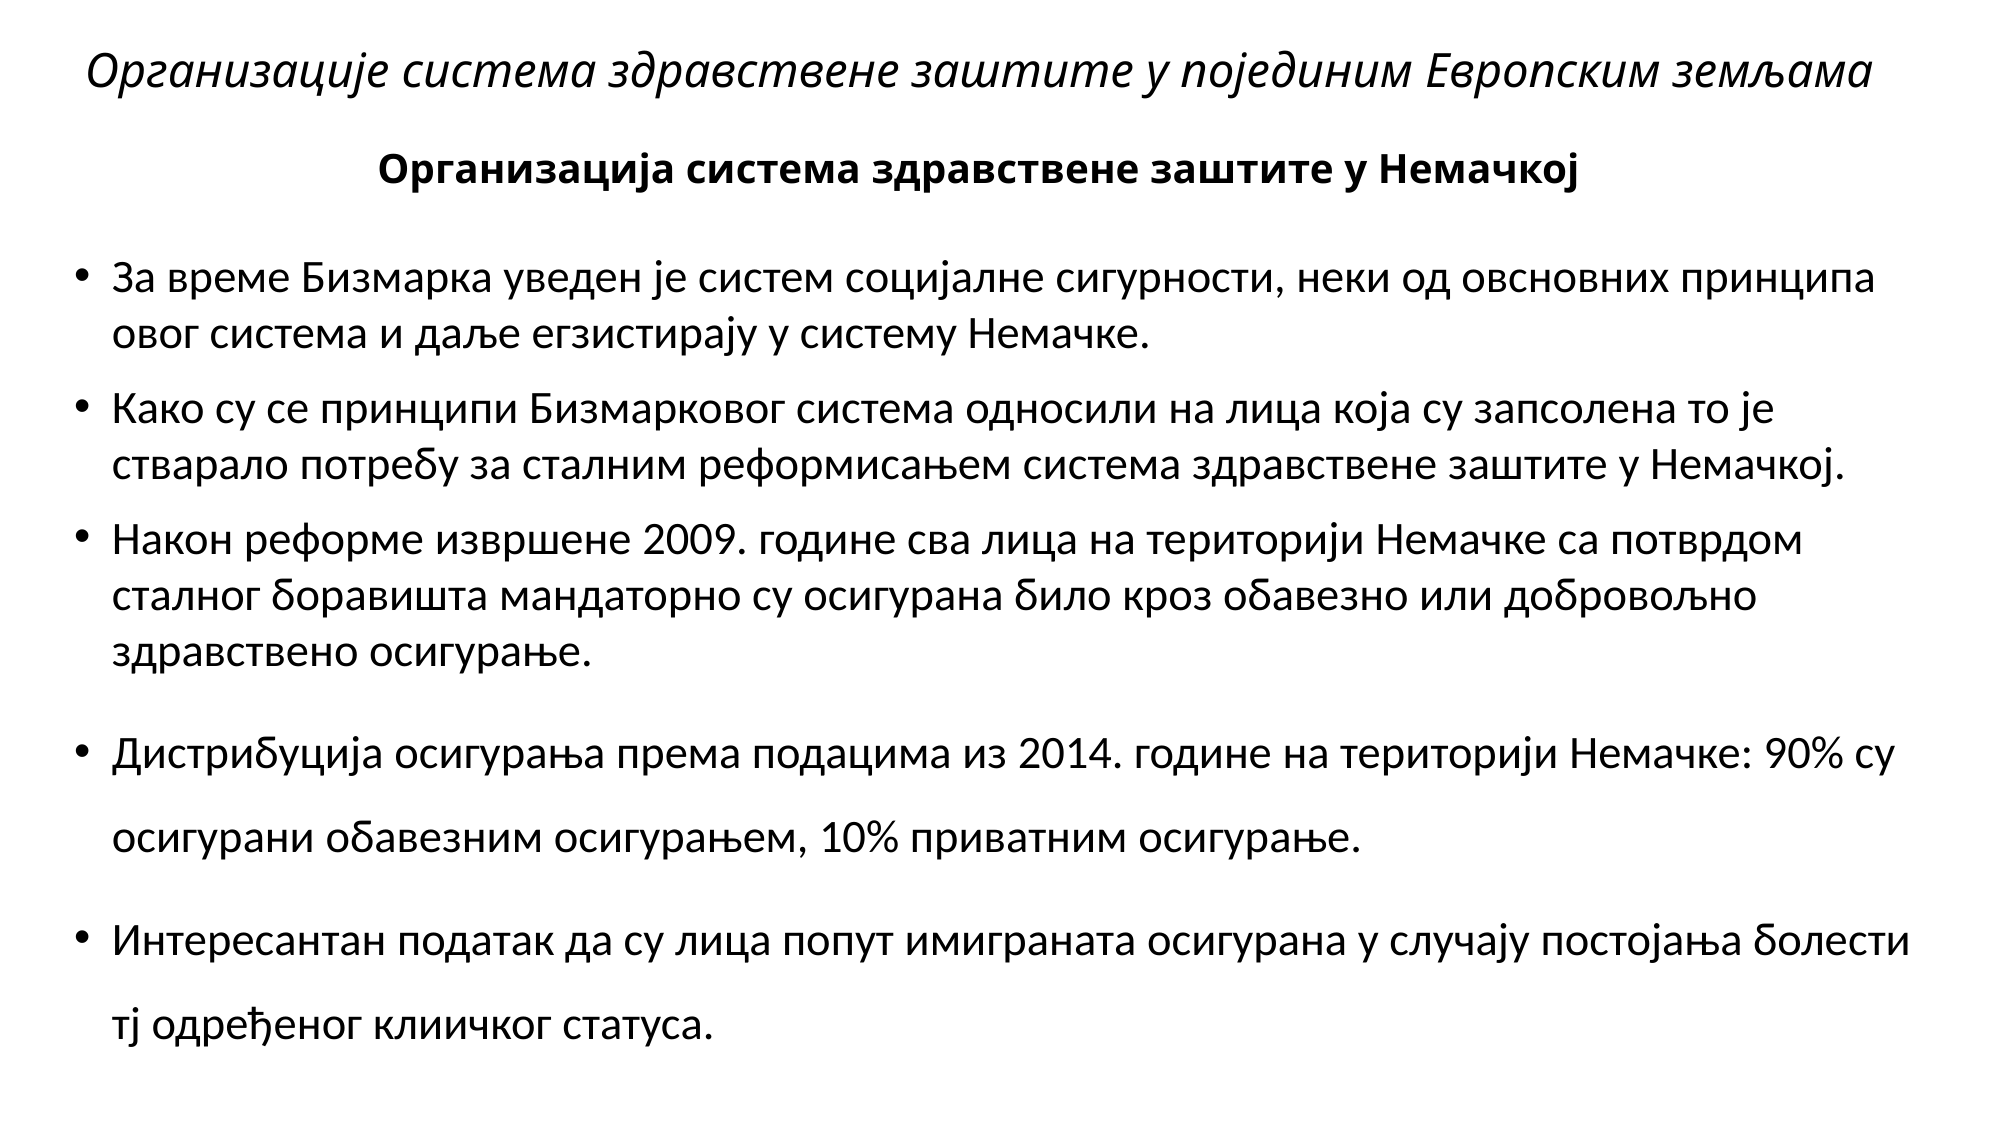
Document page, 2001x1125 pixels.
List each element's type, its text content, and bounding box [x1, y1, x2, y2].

title Организације система здравствене заштите у појединим Европским земљама Организација система здравствене заштите у Немачкој [50, 38, 1908, 258]
list За време Бизмарка уведен је систем социјалне сигурности, неки од овсновних принципа овог система и даље егзистирају у систему Немачке. Како су се принципи Бизмарковог система односили на лица која су запсолена то је стварало потребу за сталним реформисањем система здравствене заштите у Немачкој. Након реформе извршене 2009. године сва лица на територији Немачке са потврдом сталног боравишта мандаторно су осигурана било кроз обавезно или добровољно здравствено осигурање. Дистрибуција осигурања према подацима из 2014. године на територији Немачке: 90% су осигурани обавезним осигурањем, 10% приватним осигурање. Интересантан податак да су лица попут имиграната осигурана у случају постојања болести тј одређеног клиичког статуса. [59, 238, 1934, 1069]
